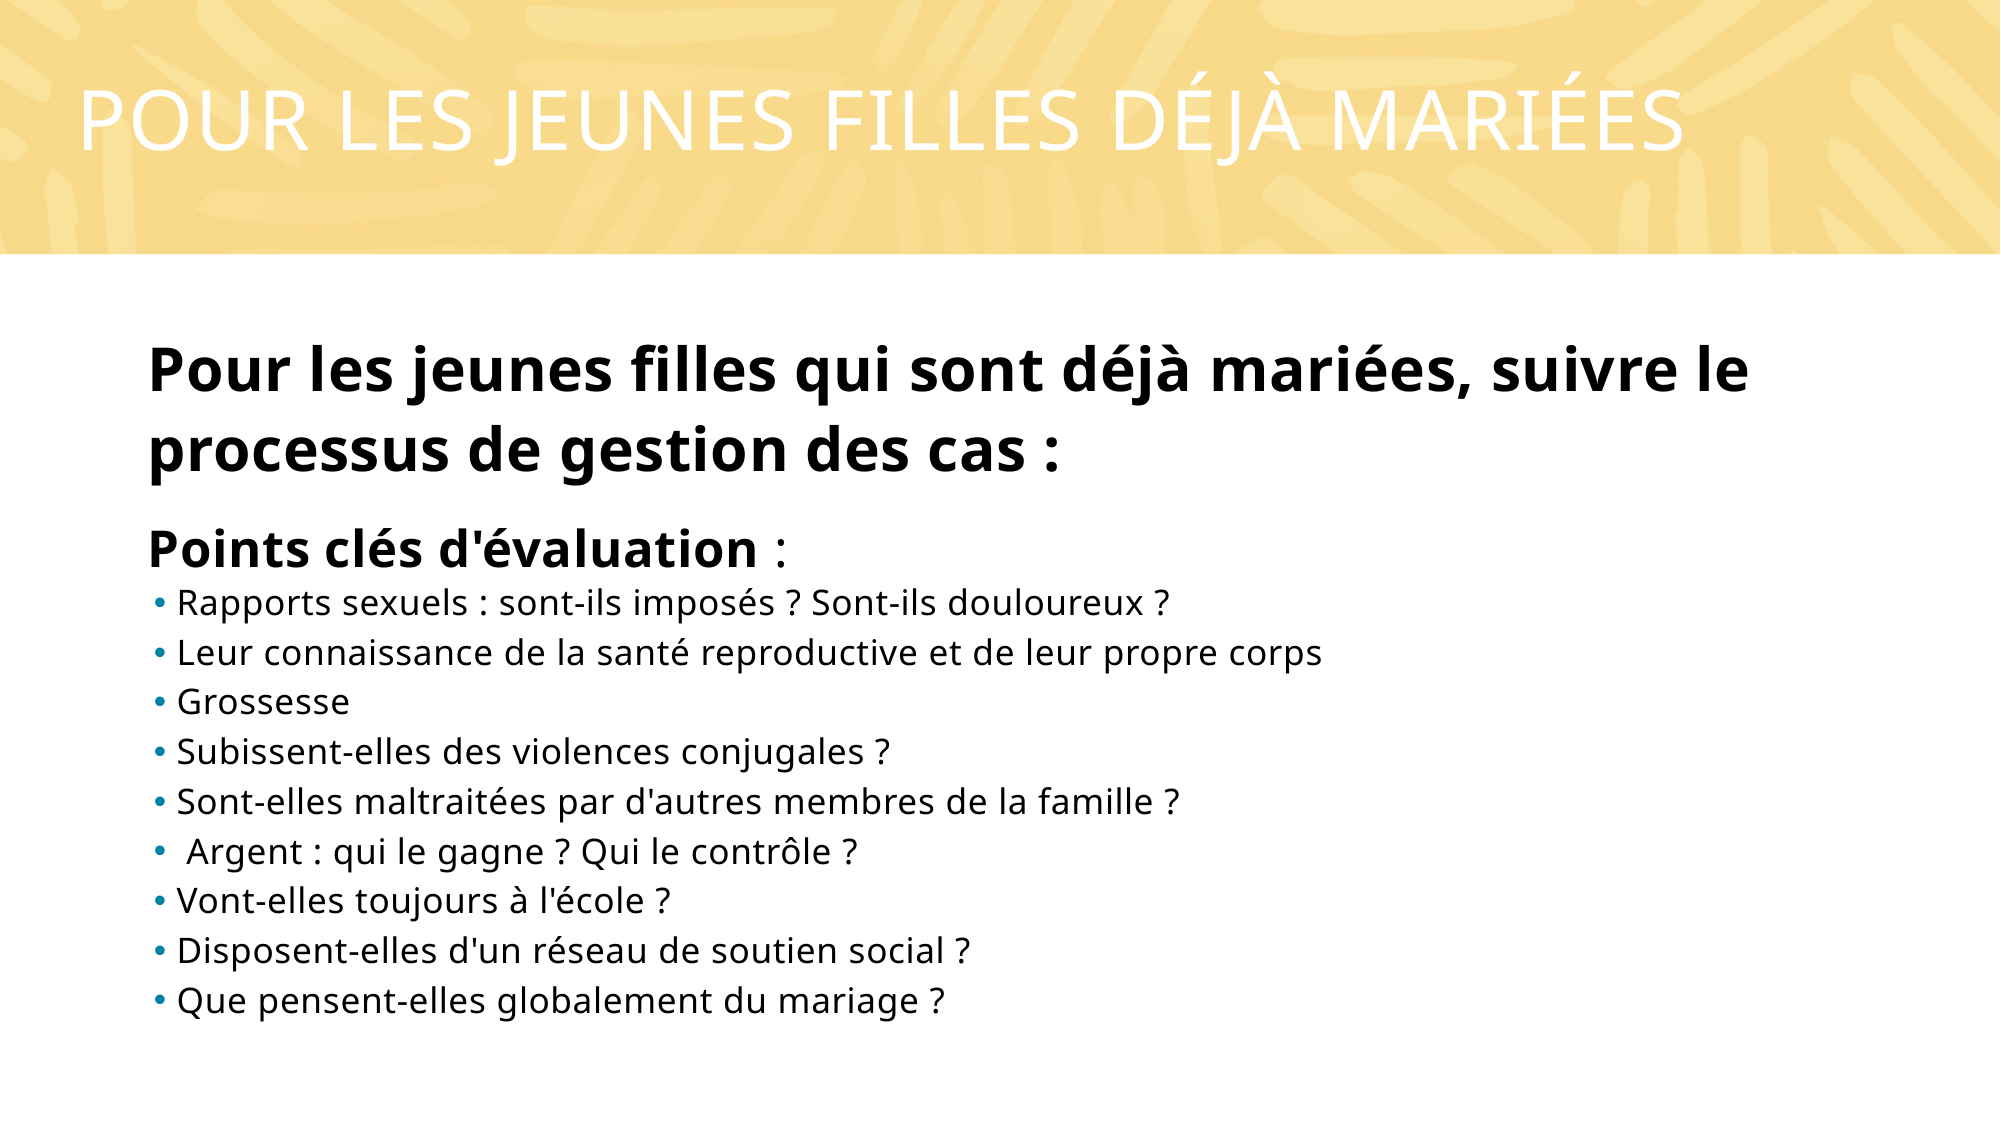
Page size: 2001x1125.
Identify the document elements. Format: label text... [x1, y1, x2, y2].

picture [0, 0, 2000, 1125]
list Pour les jeunes filles qui sont déjà mariées, suivre le processus de gestion des cas : Points clés d'évaluation : Rapports sexuels : sont-ils imposés ? Sont-ils douloureux ? Leur connaissance de la santé reproductive et de leur propre corps Grossesse Subissent-elles des violences conjugales ? Sont-elles maltraitées par d'autres membres de la famille ? Argent : qui le gagne ? Qui le contrôle ? Vont-elles toujours à l'école ? Disposent-elles d'un réseau de soutien social ? Que pensent-elles globalement du mariage ? [124, 315, 1798, 1036]
title Pour les jeunes filles DÉJÀ mariées [61, 33, 1938, 220]
